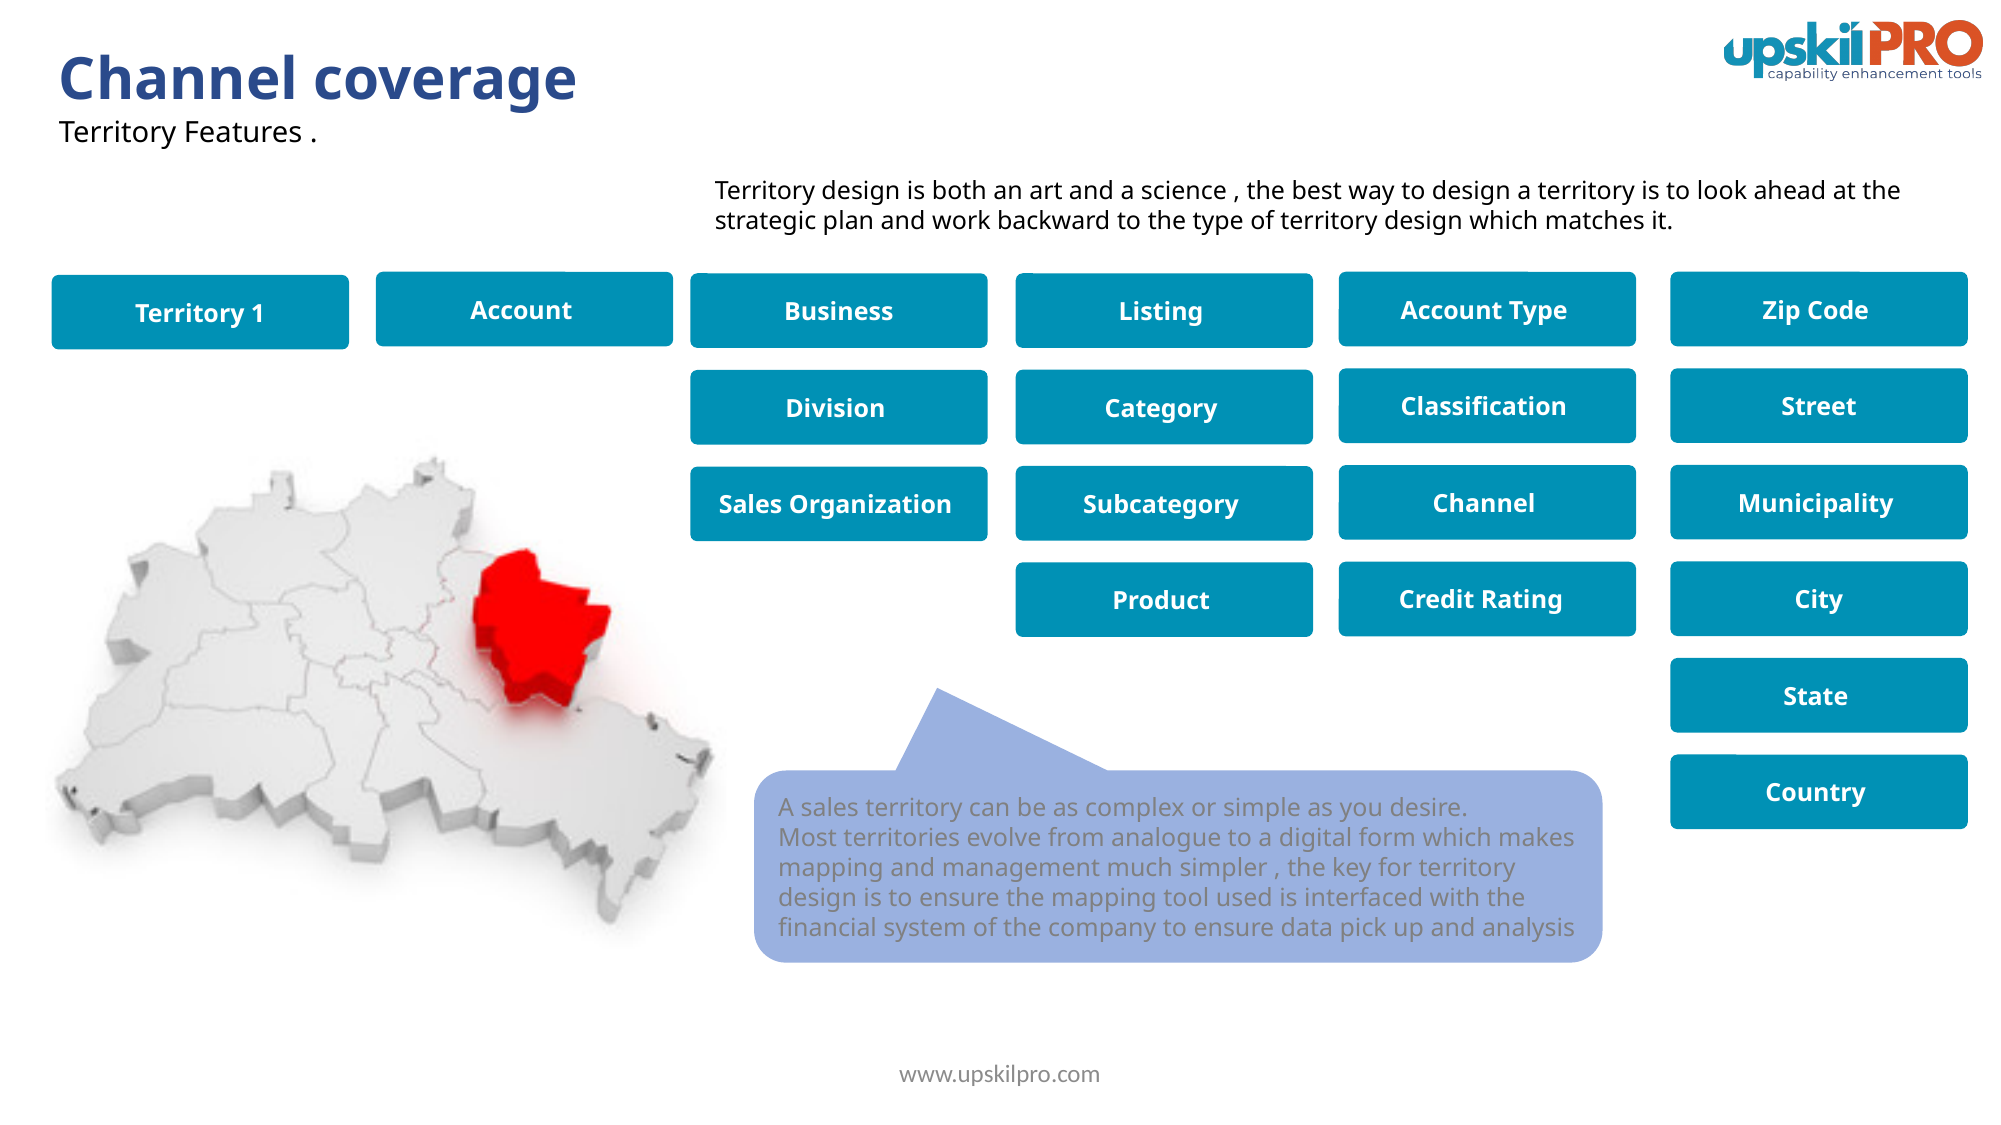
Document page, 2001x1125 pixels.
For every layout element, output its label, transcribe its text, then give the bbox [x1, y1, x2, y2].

picture [45, 429, 727, 952]
text_box Channel coverage Territory Features . [44, 34, 1349, 157]
text_box City [1670, 561, 1968, 637]
text_box Category [1015, 369, 1314, 445]
text_box Account Type [1338, 271, 1637, 347]
text_box Division [690, 369, 988, 445]
footer www.upskilpro.com [662, 1042, 1338, 1103]
text_box Country [1670, 754, 1968, 830]
text_box Sales Organization [727, 466, 988, 542]
picture [1724, 20, 1983, 81]
text_box Business [690, 273, 988, 348]
text_box Listing [1015, 273, 1314, 348]
text_box Territory 1 [51, 274, 350, 350]
text_box Subcategory [1015, 465, 1314, 541]
text_box Municipality [1670, 464, 1968, 540]
text_box Channel [1338, 465, 1637, 540]
text_box Street [1670, 368, 1968, 443]
text_box Credit Rating [1338, 561, 1637, 637]
text_box Account [375, 271, 674, 347]
text_box Territory design is both an art and a science , the best way to design a territory is to look ahead at the strategic plan and work backward to the type of territory design which matches it. [699, 167, 1944, 242]
text_box State [1670, 657, 1968, 733]
text_box Zip Code [1670, 271, 1968, 347]
text_box Product [1015, 562, 1314, 637]
picture [721, 496, 727, 505]
text_box A sales territory can be as complex or simple as you desire. Most territories evolve from analogue to a digital form which makes mapping and management much simpler , the key for territory design is to ensure the mapping tool used is interfaced with the financial system of the company to ensure data pick up and analysis [753, 686, 1604, 964]
text_box Classification [1338, 368, 1637, 444]
